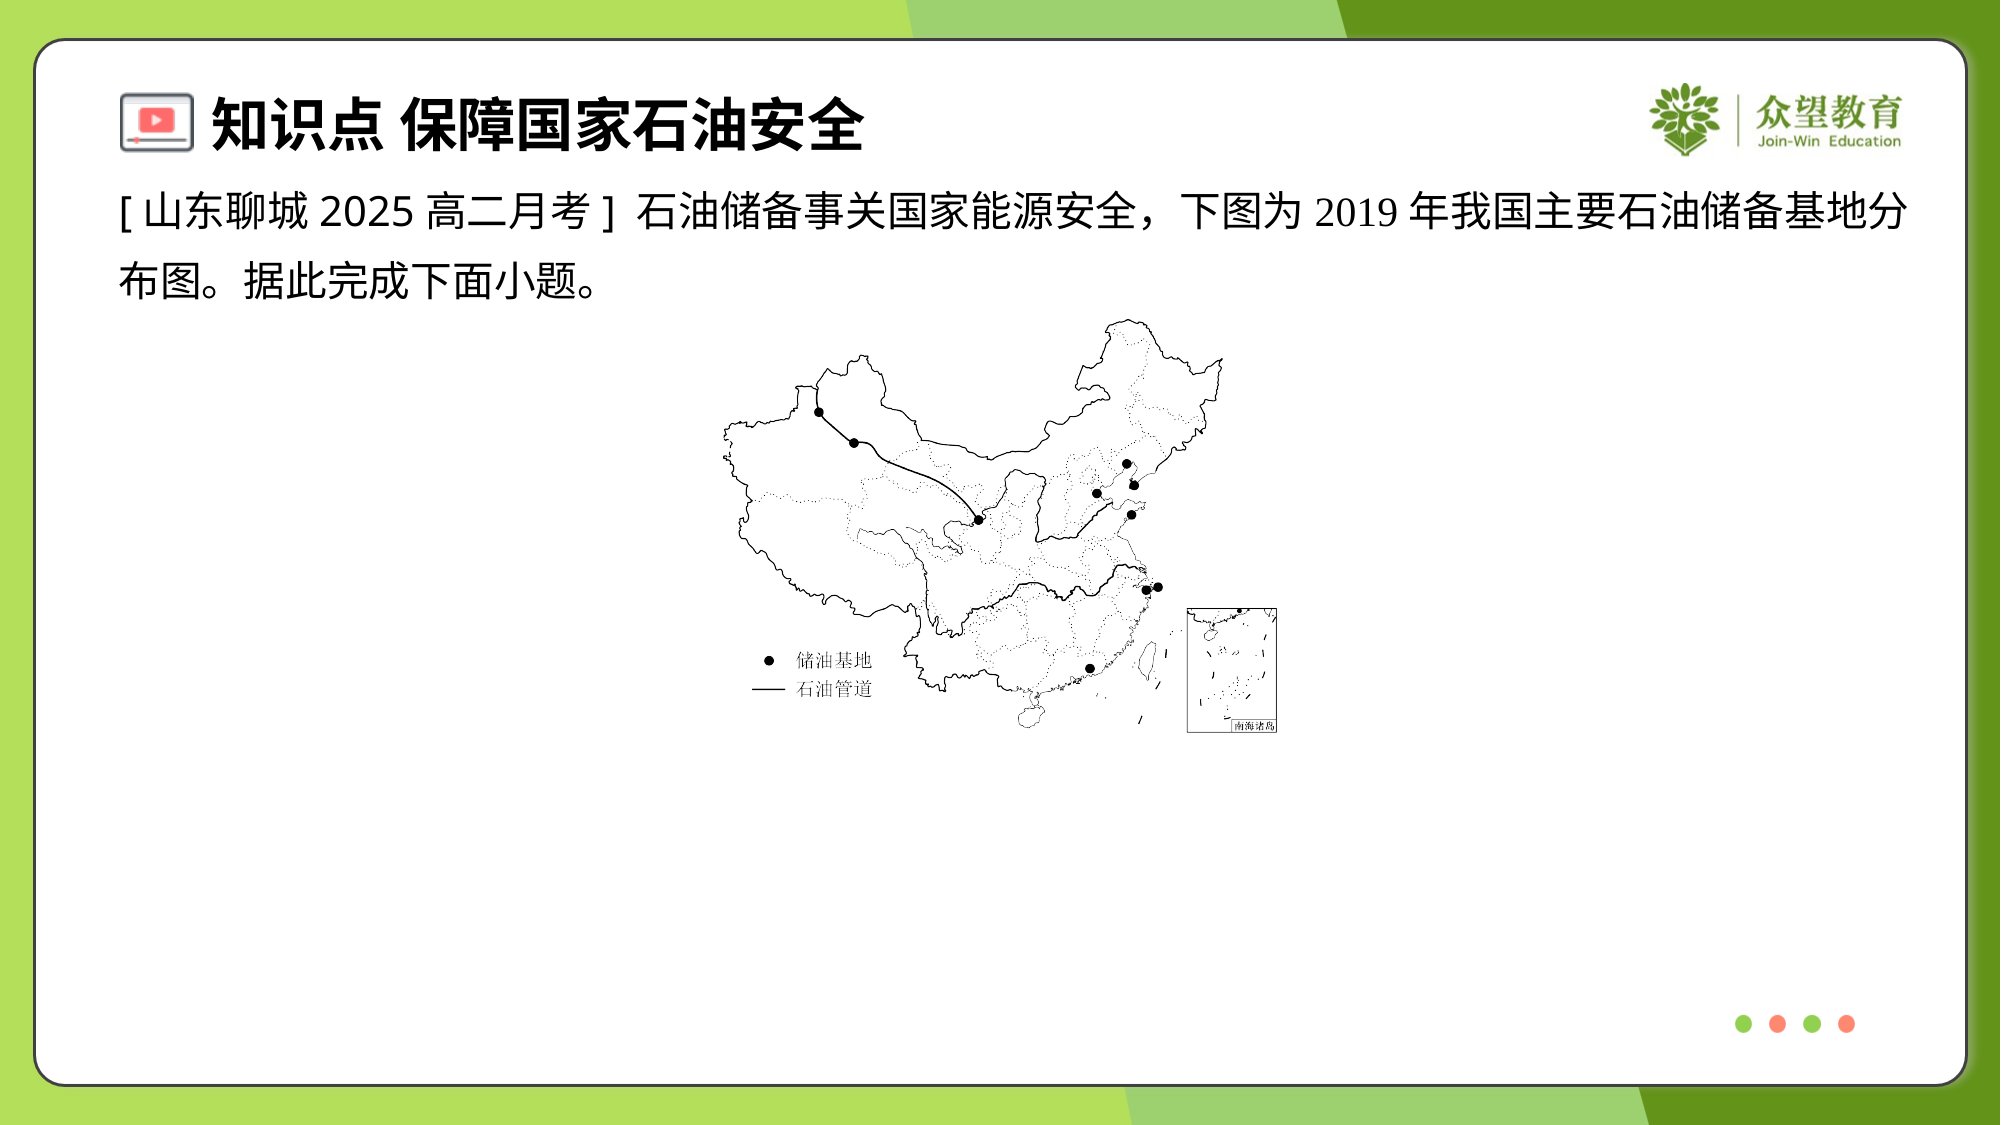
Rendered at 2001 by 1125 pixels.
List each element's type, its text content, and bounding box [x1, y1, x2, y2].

text_box [山东聊城2025高二月考] 石油储备事关国家能源安全，下图为2019年我国主要石油储备基地分 布图。据此完成下面小题。 [118, 159, 1883, 298]
picture [0, 0, 2000, 1125]
